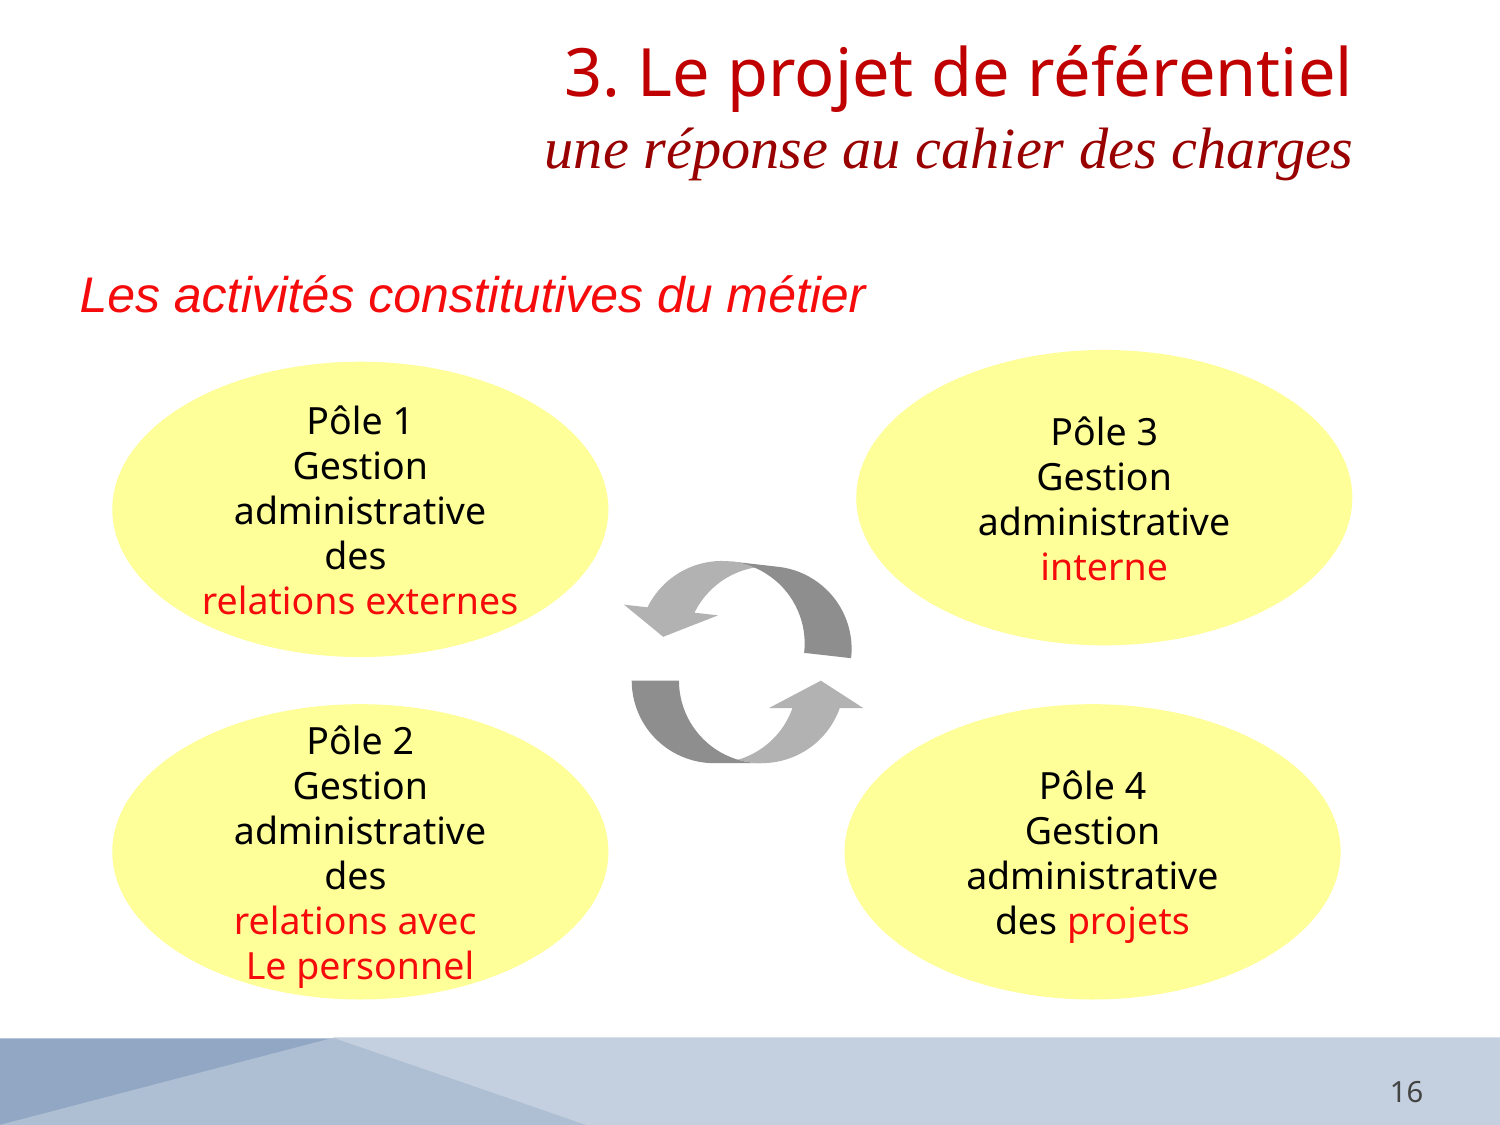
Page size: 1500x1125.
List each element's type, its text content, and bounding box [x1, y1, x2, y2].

text_box [624, 560, 852, 659]
text_box 16 [1277, 1066, 1439, 1125]
text_box [631, 680, 864, 764]
text_box Les activités constitutives du métier [64, 303, 1415, 327]
text_box [64, 219, 1436, 303]
text_box Pôle 3 Gestion administrative interne [856, 349, 1353, 646]
text_box Pôle 1 Gestion administrative des relations externes [112, 361, 609, 658]
text_box 3. Le projet de référentiel une réponse au cahier des charges [134, 59, 1369, 150]
text_box Pôle 2 Gestion administrative des relations avec Le personnel [112, 704, 609, 1000]
text_box Pôle 4 Gestion administrative des projets [844, 704, 1341, 1000]
